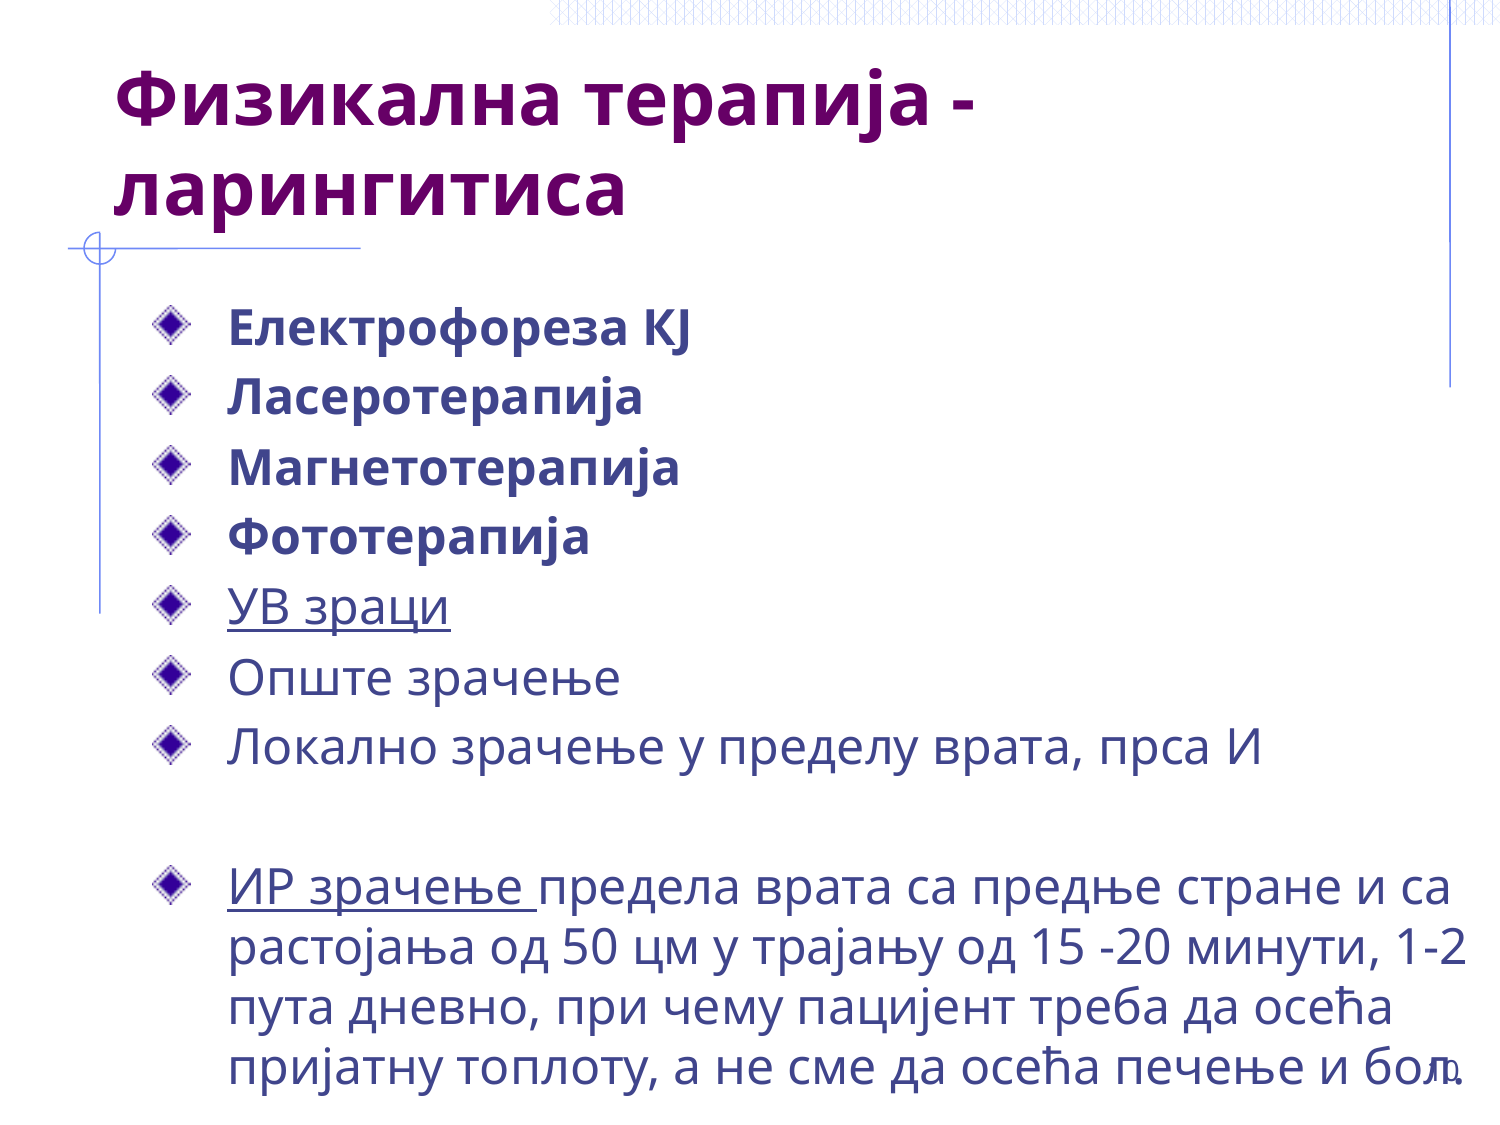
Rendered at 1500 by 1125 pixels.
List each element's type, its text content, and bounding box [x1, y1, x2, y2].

slide_number 10 [1162, 1025, 1475, 1100]
picture [152, 865, 191, 905]
picture [152, 515, 191, 555]
title Физикална терапија - ларингитиса [99, 49, 1376, 238]
picture [152, 725, 191, 765]
picture [152, 655, 191, 695]
picture [152, 445, 191, 485]
picture [152, 585, 191, 625]
picture [152, 305, 191, 345]
picture [152, 375, 191, 415]
list Електрофореза КЈ Ласеротерапија Магнетотерапија Фототерапија УВ зраци Опште зрачење Локално зрачење у пределу врата, прса И ИР зрачење предела врата са предње стране и са растојања од 50 цм у трајању од 15 -20 минути, 1-2 пута дневно, при чему пацијент треба да осећа пријатну топлоту, а не сме да осећа печење и бол. [137, 287, 1500, 963]
